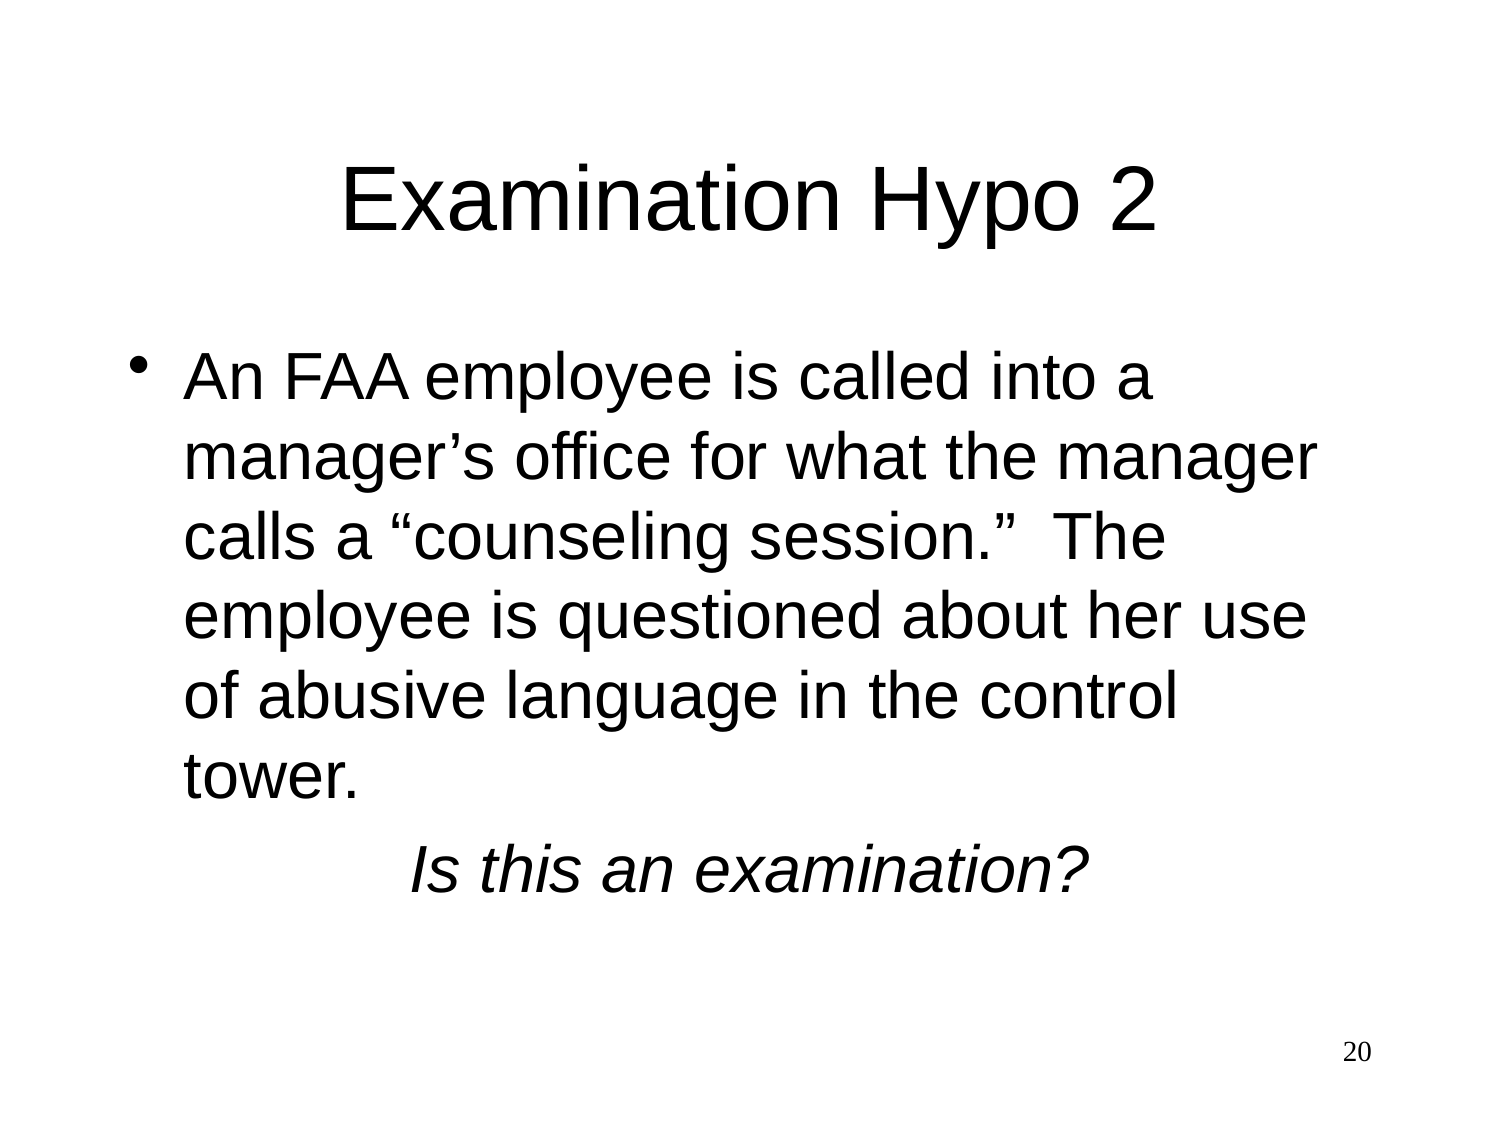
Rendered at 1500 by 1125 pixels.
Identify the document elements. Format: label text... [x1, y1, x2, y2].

title Examination Hypo 2 [112, 99, 1388, 288]
list An FAA employee is called into a manager’s office for what the manager calls a “counseling session.” The employee is questioned about her use of abusive language in the control tower. Is this an examination? [112, 324, 1388, 1001]
slide_number 20 [1074, 1024, 1388, 1101]
